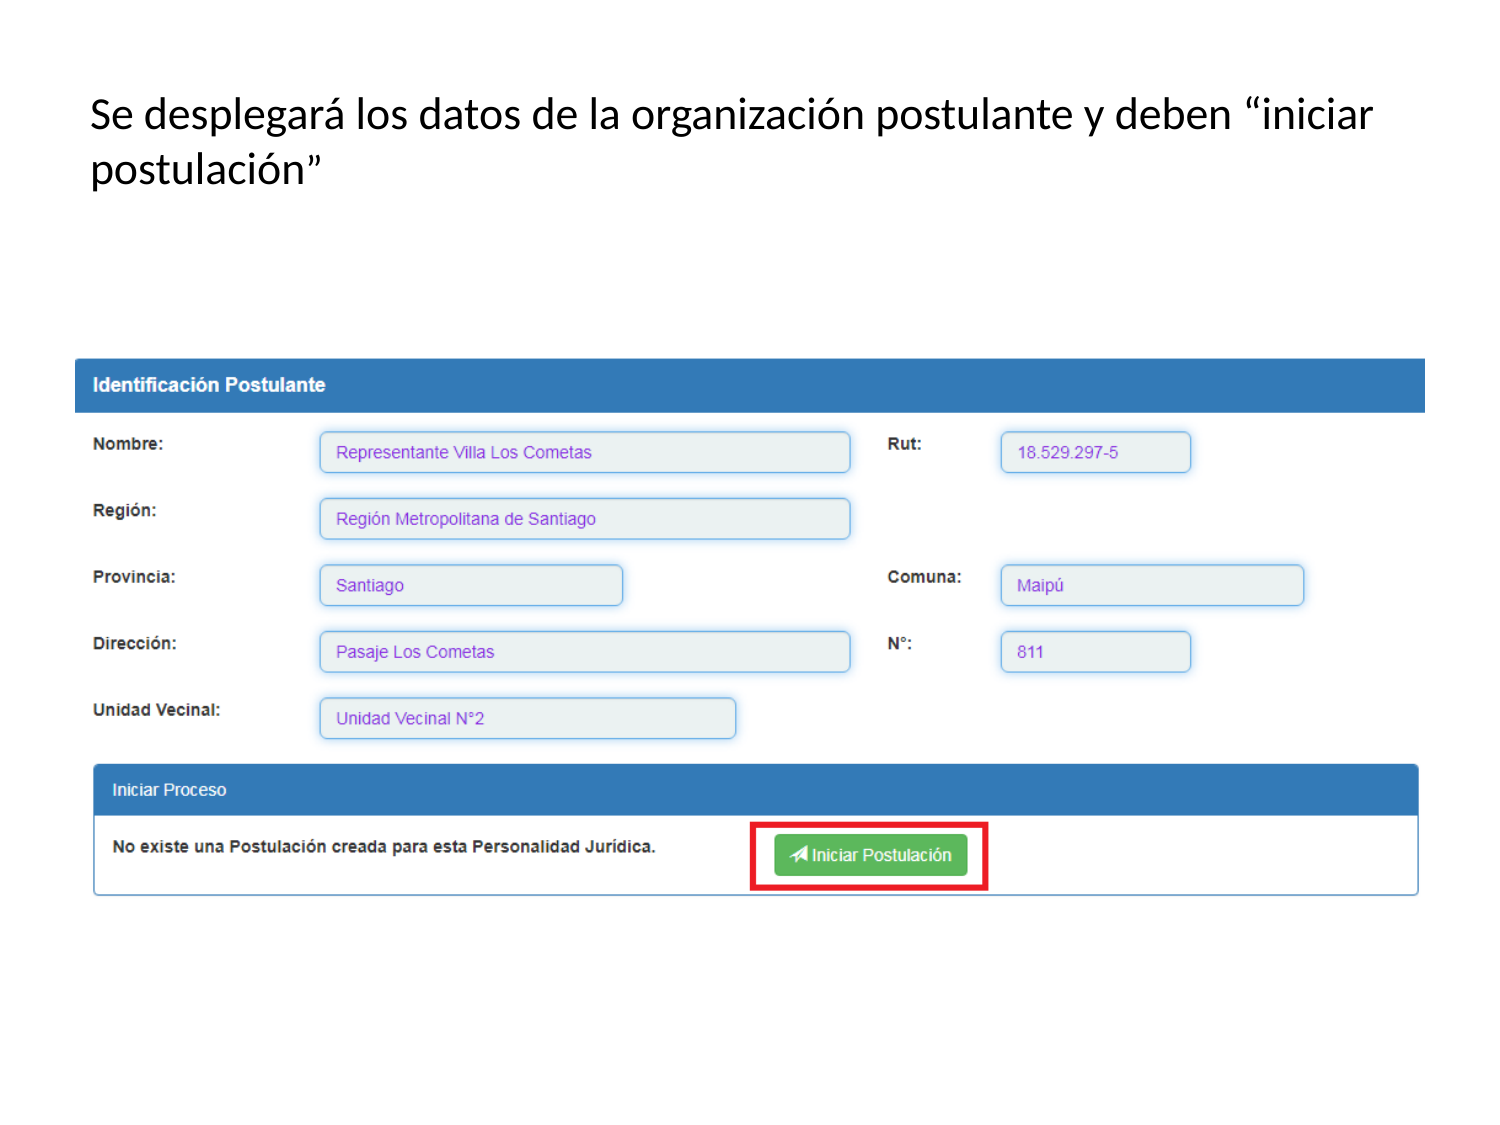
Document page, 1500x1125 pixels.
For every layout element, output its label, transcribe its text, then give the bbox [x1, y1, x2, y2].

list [74, 354, 1426, 913]
title Se desplegará los datos de la organización postulante y deben “iniciar postulación” [75, 45, 1425, 233]
